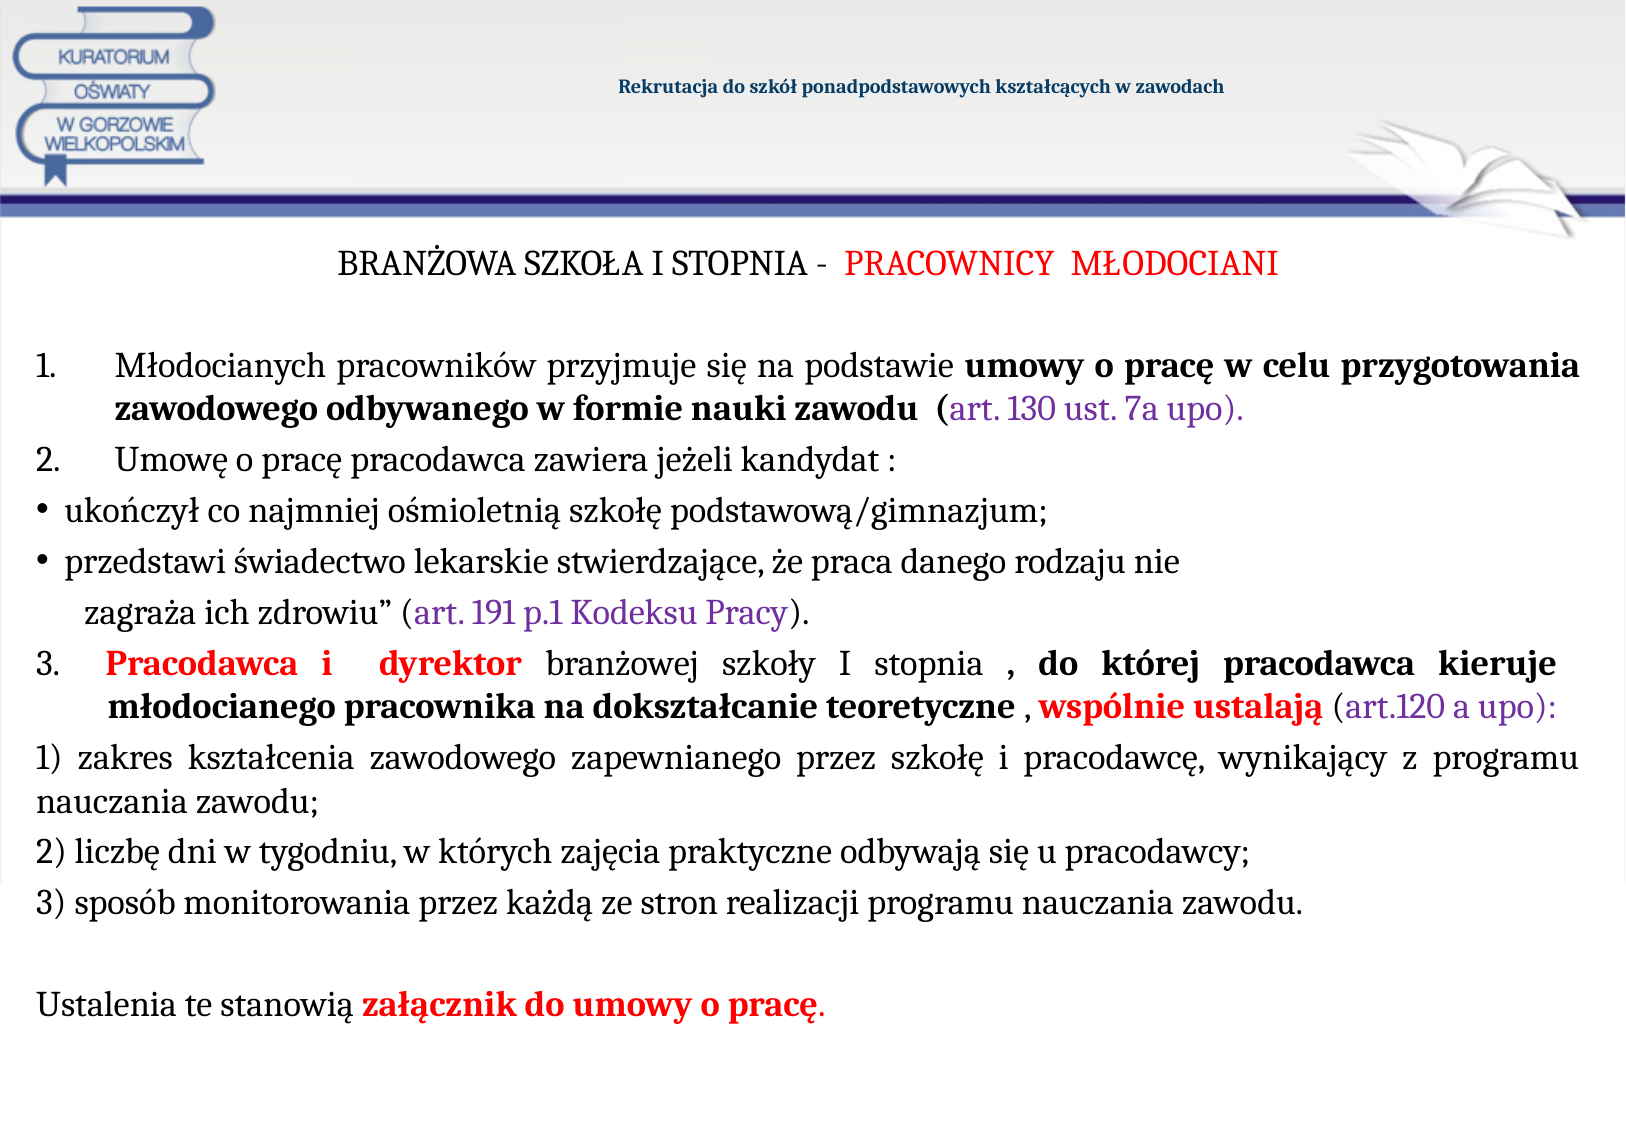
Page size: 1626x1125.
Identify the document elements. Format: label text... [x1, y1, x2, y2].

title Rekrutacja do szkół ponadpodstawowych kształcących w zawodach [280, 19, 1564, 172]
picture [0, 0, 1626, 1125]
list BRANŻOWA SZKOŁA I STOPNIA - PRACOWNICY MŁODOCIANI Młodocianych pracowników przyjmuje się na podstawie umowy o pracę w celu przygotowania zawodowego odbywanego w formie nauki zawodu (art. 130 ust. 7a upo). Umowę o pracę pracodawca zawiera jeżeli kandydat : ukończył co najmniej ośmioletnią szkołę podstawową/gimnazjum; przedstawi świadectwo lekarskie stwierdzające, że praca danego rodzaju nie zagraża ich zdrowiu” (art. 191 p.1 Kodeksu Pracy). 3. Pracodawca i dyrektor branżowej szkoły I stopnia , do której pracodawca kieruje młodocianego pracownika na dokształcanie teoretyczne , wspólnie ustalają (art.120 a upo): 1) zakres kształcenia zawodowego zapewnianego przez szkołę i pracodawcę, wynikający z programu nauczania zawodu; 2) liczbę dni w tygodniu, w których zajęcia praktyczne odbywają się u pracodawcy; 3) sposób monitorowania przez każdą ze stron realizacji programu nauczania zawodu. Ustalenia te stanowią załącznik do umowy o pracę. [21, 231, 1596, 1068]
